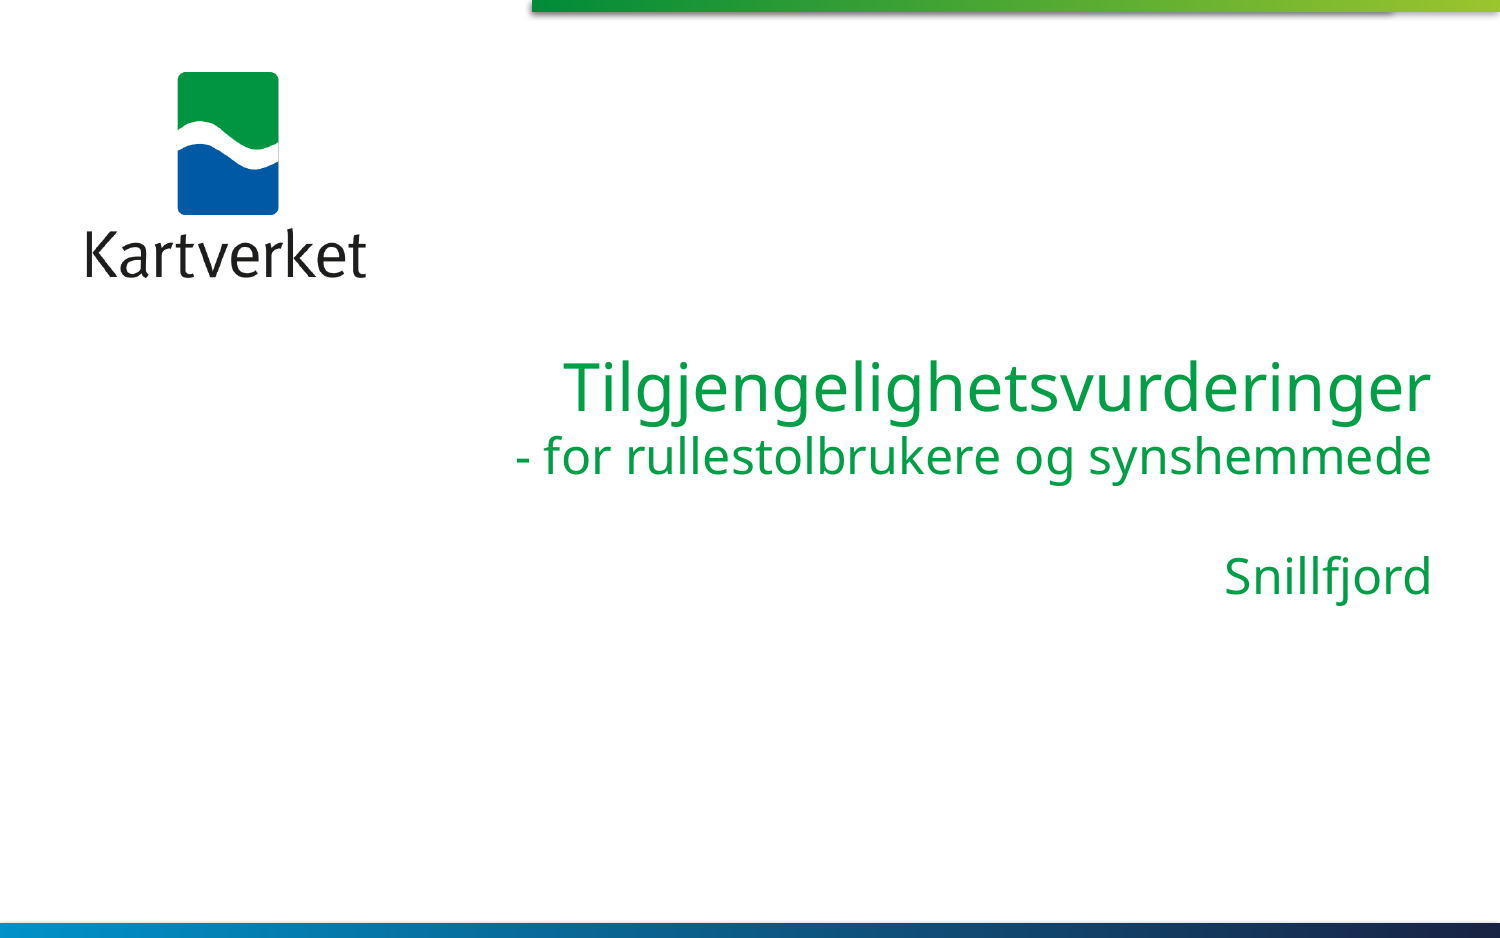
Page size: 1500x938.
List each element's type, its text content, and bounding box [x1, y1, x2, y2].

text_box Tilgjengelighetsvurderinger - for rullestolbrukere og synshemmede Snillfjord [66, 337, 1449, 613]
